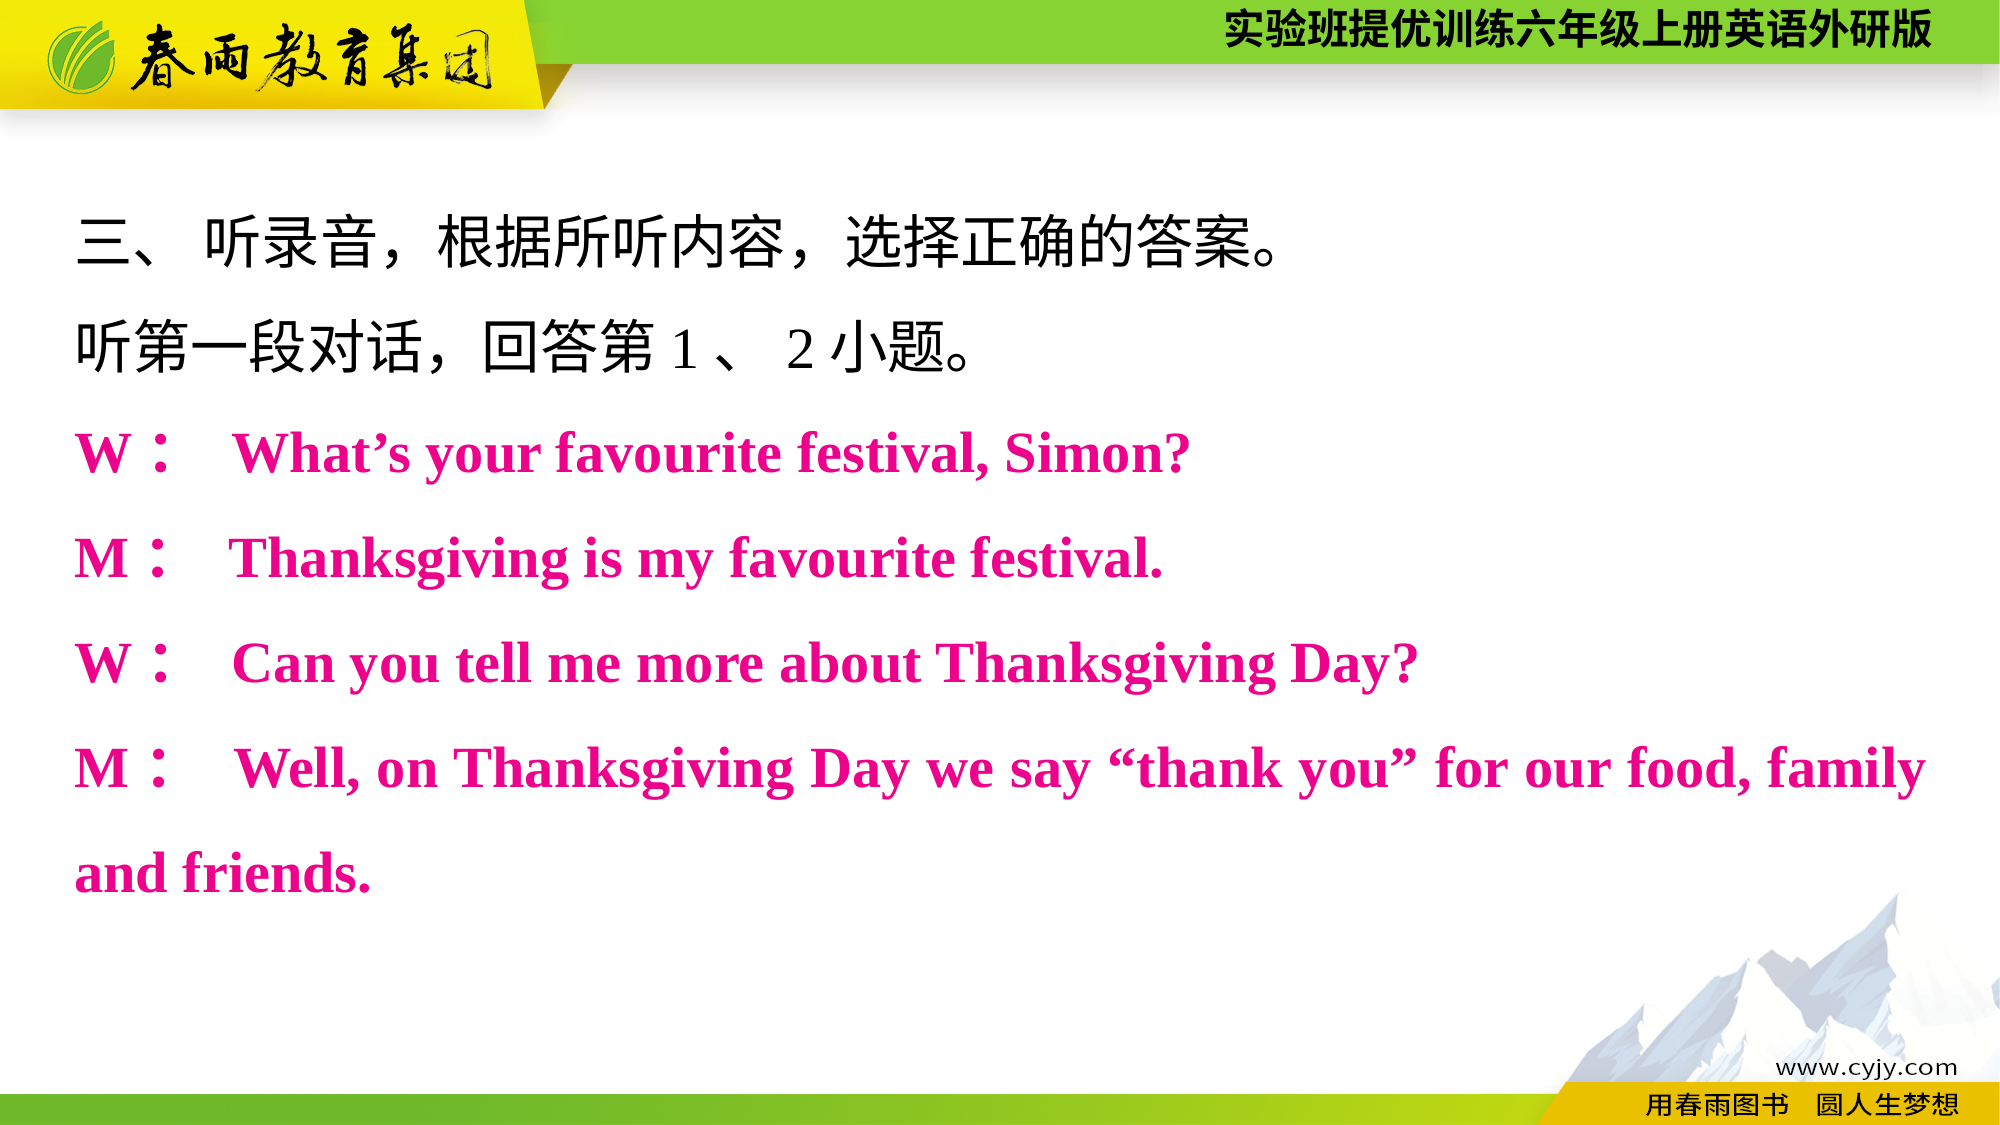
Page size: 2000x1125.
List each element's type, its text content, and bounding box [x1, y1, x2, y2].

list 三、 听录音，根据所听内容，选择正确的答案。 听第一段对话，回答第1、2小题。 [59, 163, 1944, 371]
picture [0, 0, 2000, 1125]
text_box W： What’s your favourite festival, Simon? M： Thanksgiving is my favourite festival. W： Can you tell me more about Thanksgiving Day? M： Well, on Thanksgiving Day we say “thank you” for our food, family and friends. [59, 371, 1944, 912]
